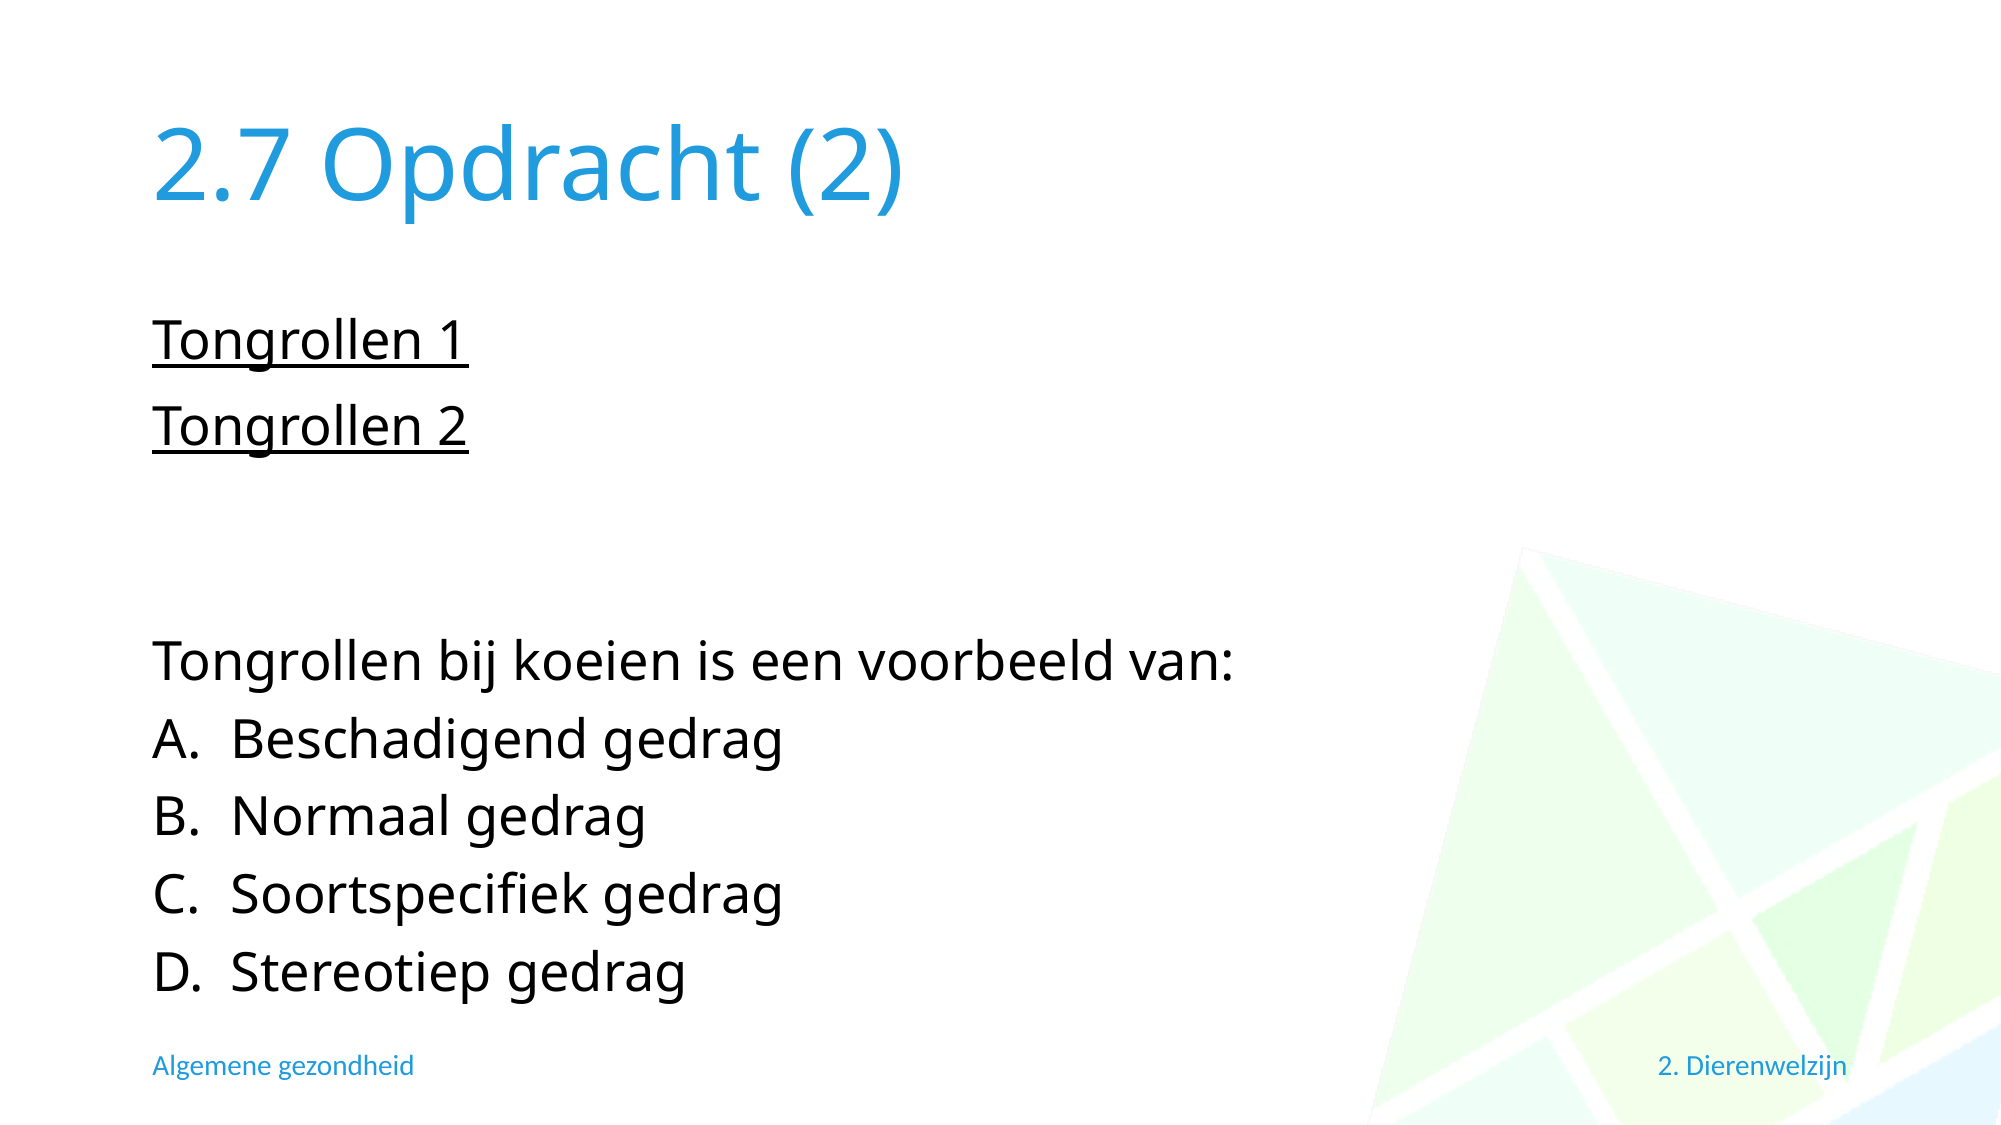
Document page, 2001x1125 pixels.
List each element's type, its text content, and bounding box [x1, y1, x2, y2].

list 2. Dierenwelzijn [1412, 1042, 1863, 1103]
title 2.7 Opdracht (2) [137, 59, 1863, 278]
list Algemene gezondheid [137, 1042, 588, 1103]
list Tongrollen 1 Tongrollen 2 Tongrollen bij koeien is een voorbeeld van: Beschadigend gedrag Normaal gedrag Soortspecifiek gedrag Stereotiep gedrag [137, 299, 1863, 1014]
